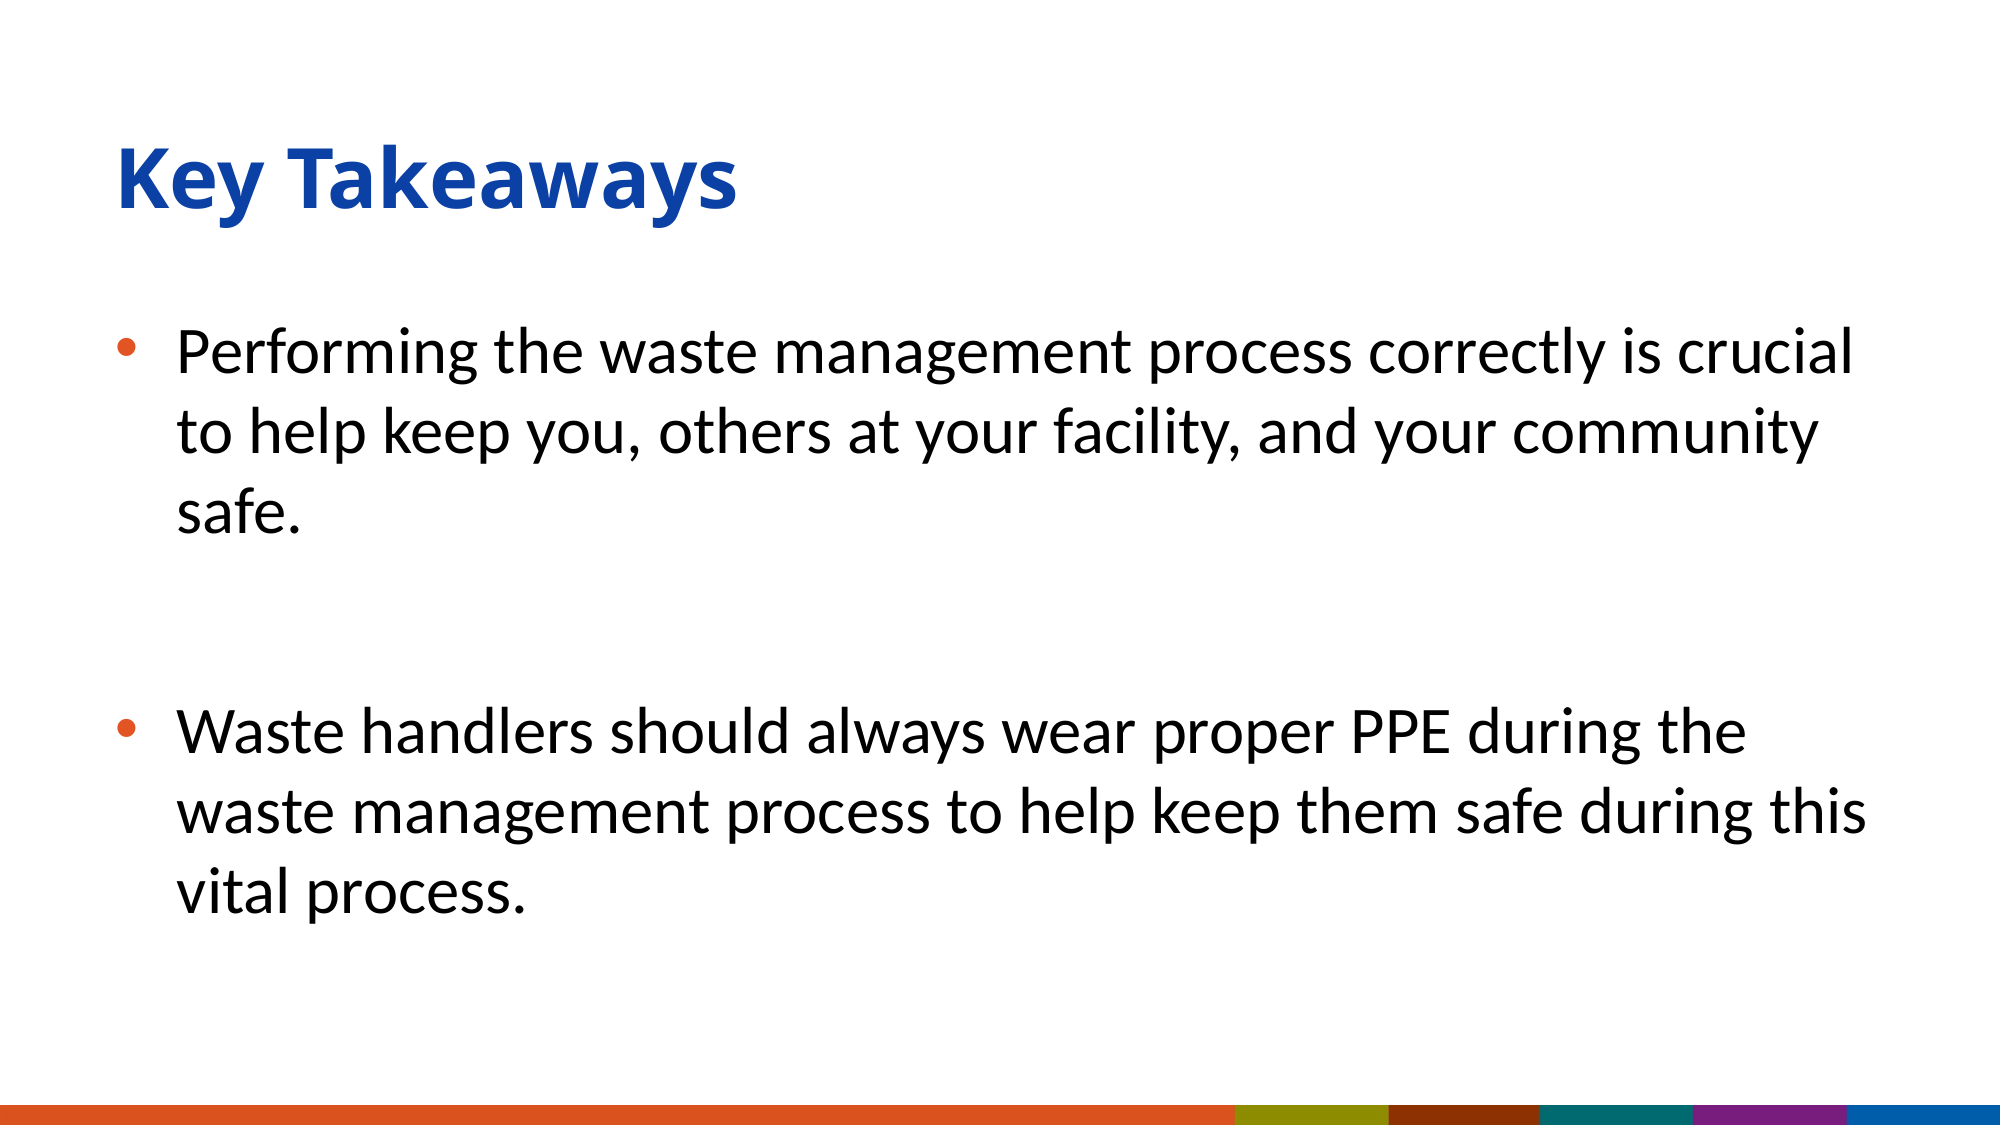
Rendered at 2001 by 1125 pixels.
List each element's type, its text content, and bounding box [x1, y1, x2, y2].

picture [0, 1105, 2000, 1125]
list Performing the waste management process correctly is crucial to help keep you, others at your facility, and your community safe. Waste handlers should always wear proper PPE during the waste management process to help keep them safe during this vital process. [99, 299, 1900, 985]
title Key Takeaways [99, 45, 1900, 233]
